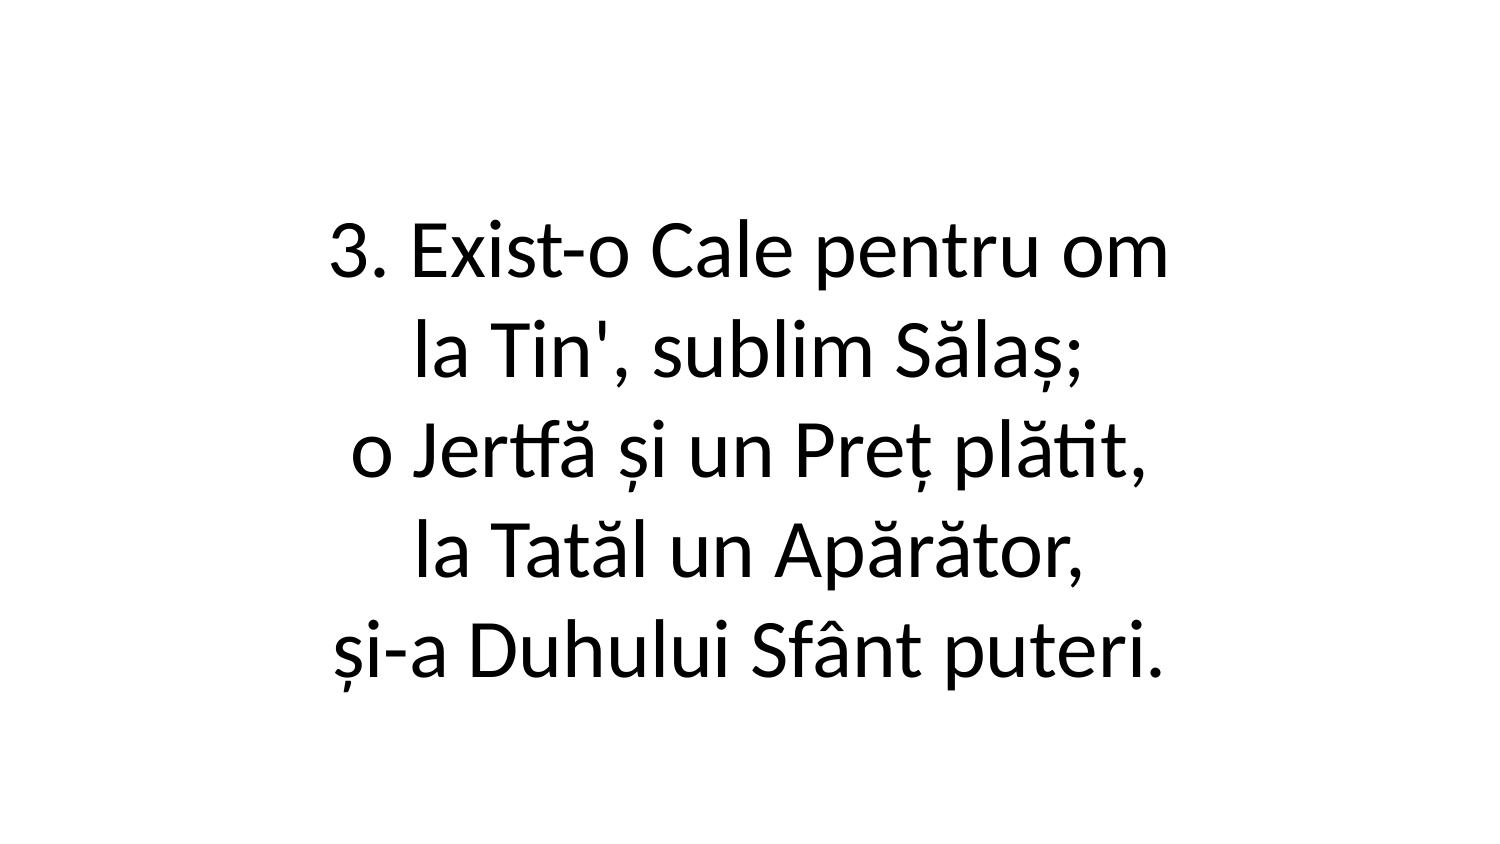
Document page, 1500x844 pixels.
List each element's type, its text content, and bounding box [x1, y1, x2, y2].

text_box 3. Exist-o Cale pentru om la Tin', sublim Sălaș; o Jertfă și un Preț plătit, la Tatăl un Apărător, și-a Duhului Sfânt puteri. [312, 142, 1188, 702]
